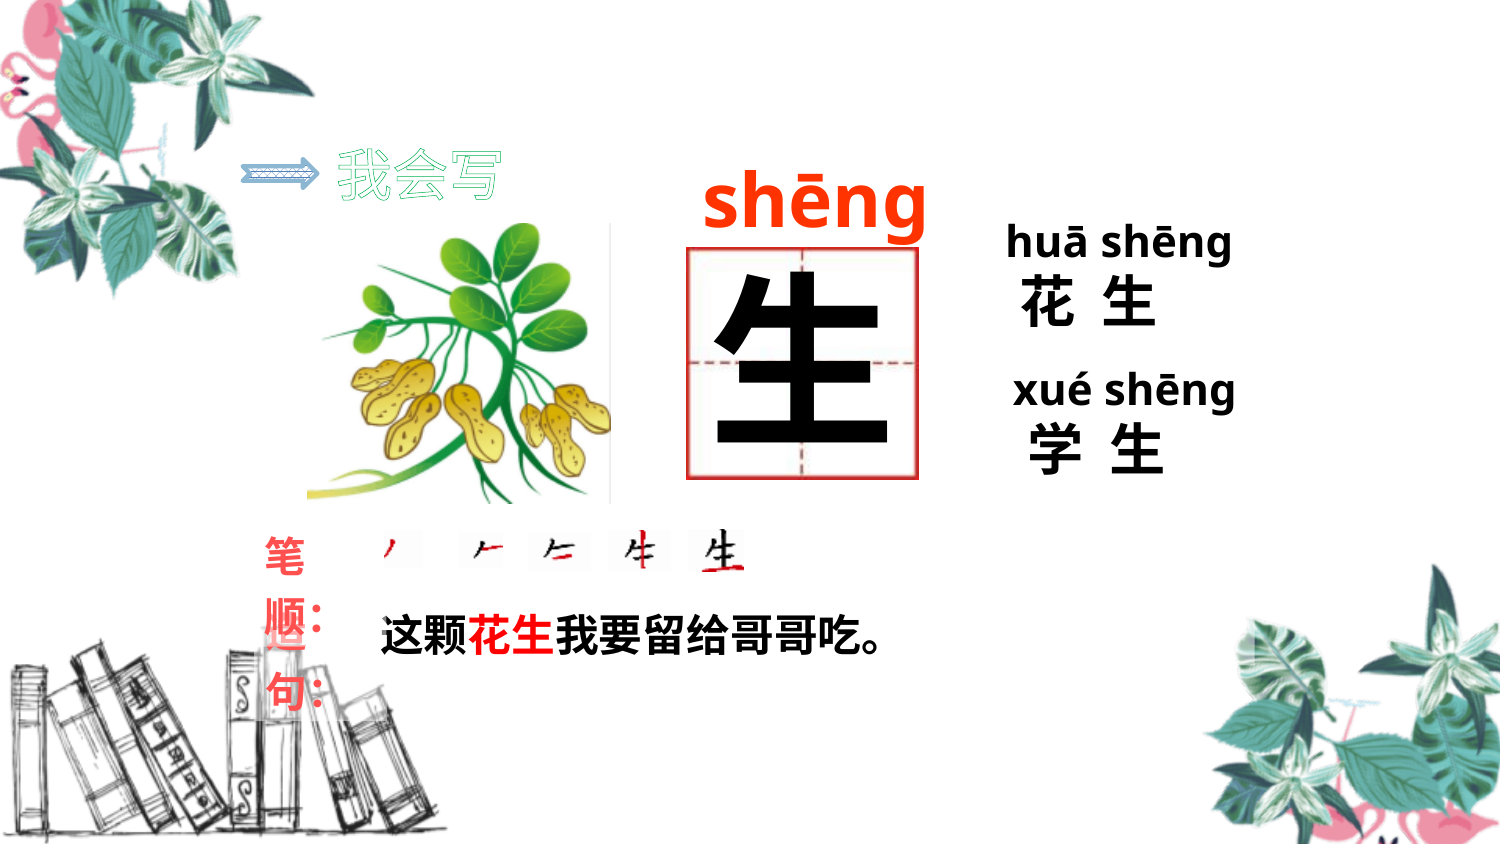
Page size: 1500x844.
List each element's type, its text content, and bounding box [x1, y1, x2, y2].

picture [608, 523, 671, 577]
picture [528, 532, 592, 577]
text_box 这颗花生我要留给哥哥吃。 [368, 591, 1255, 666]
text_box 笔顺： [253, 515, 387, 647]
picture [0, 0, 611, 504]
text_box huā shēng 花 生 [982, 208, 1245, 340]
text_box 我会写 [324, 133, 516, 213]
picture [688, 523, 744, 572]
text_box 造句： [254, 647, 388, 722]
picture [0, 605, 467, 844]
picture [457, 532, 503, 569]
text_box shēng [690, 147, 941, 249]
picture [1107, 470, 1500, 844]
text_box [686, 236, 919, 480]
text_box xué shēng 学 生 [990, 356, 1249, 488]
text_box [240, 157, 320, 191]
picture [384, 529, 423, 569]
